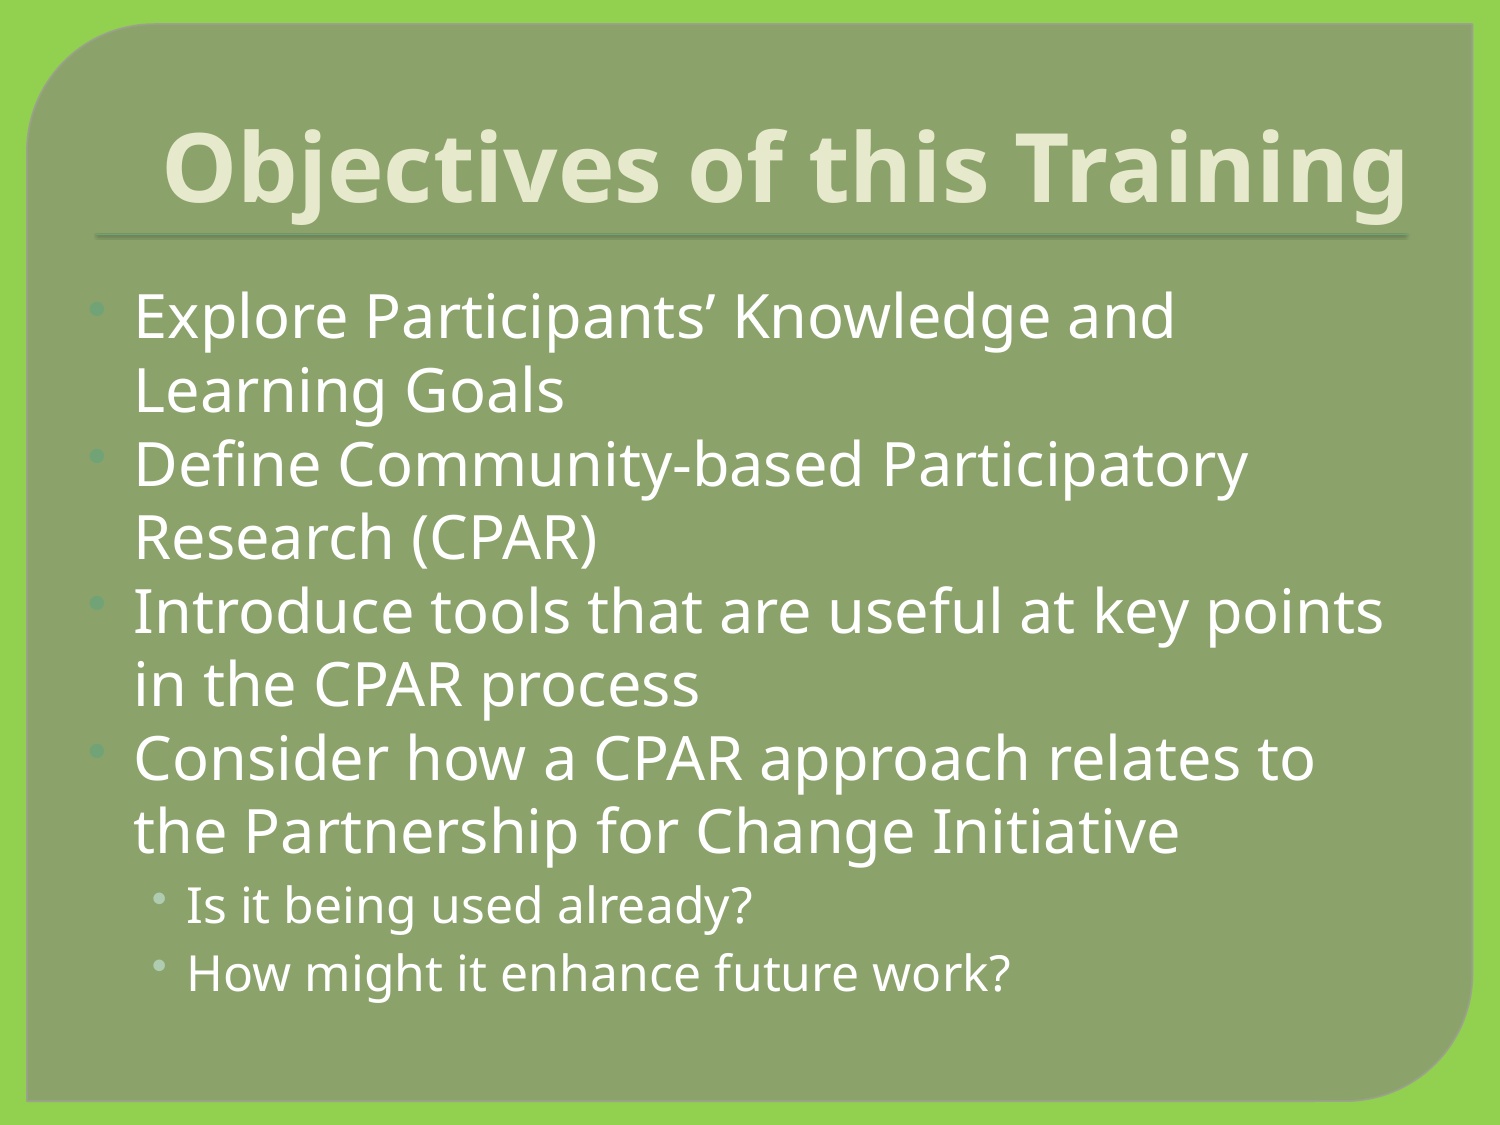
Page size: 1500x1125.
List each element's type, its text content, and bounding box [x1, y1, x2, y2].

title Objectives of this Training [75, 41, 1425, 230]
list Explore Participants’ Knowledge and Learning Goals Define Community-based Participatory Research (CPAR) Introduce tools that are useful at key points in the CPAR process Consider how a CPAR approach relates to the Partnership for Change Initiative Is it being used already? How might it enhance future work? [75, 270, 1425, 1013]
